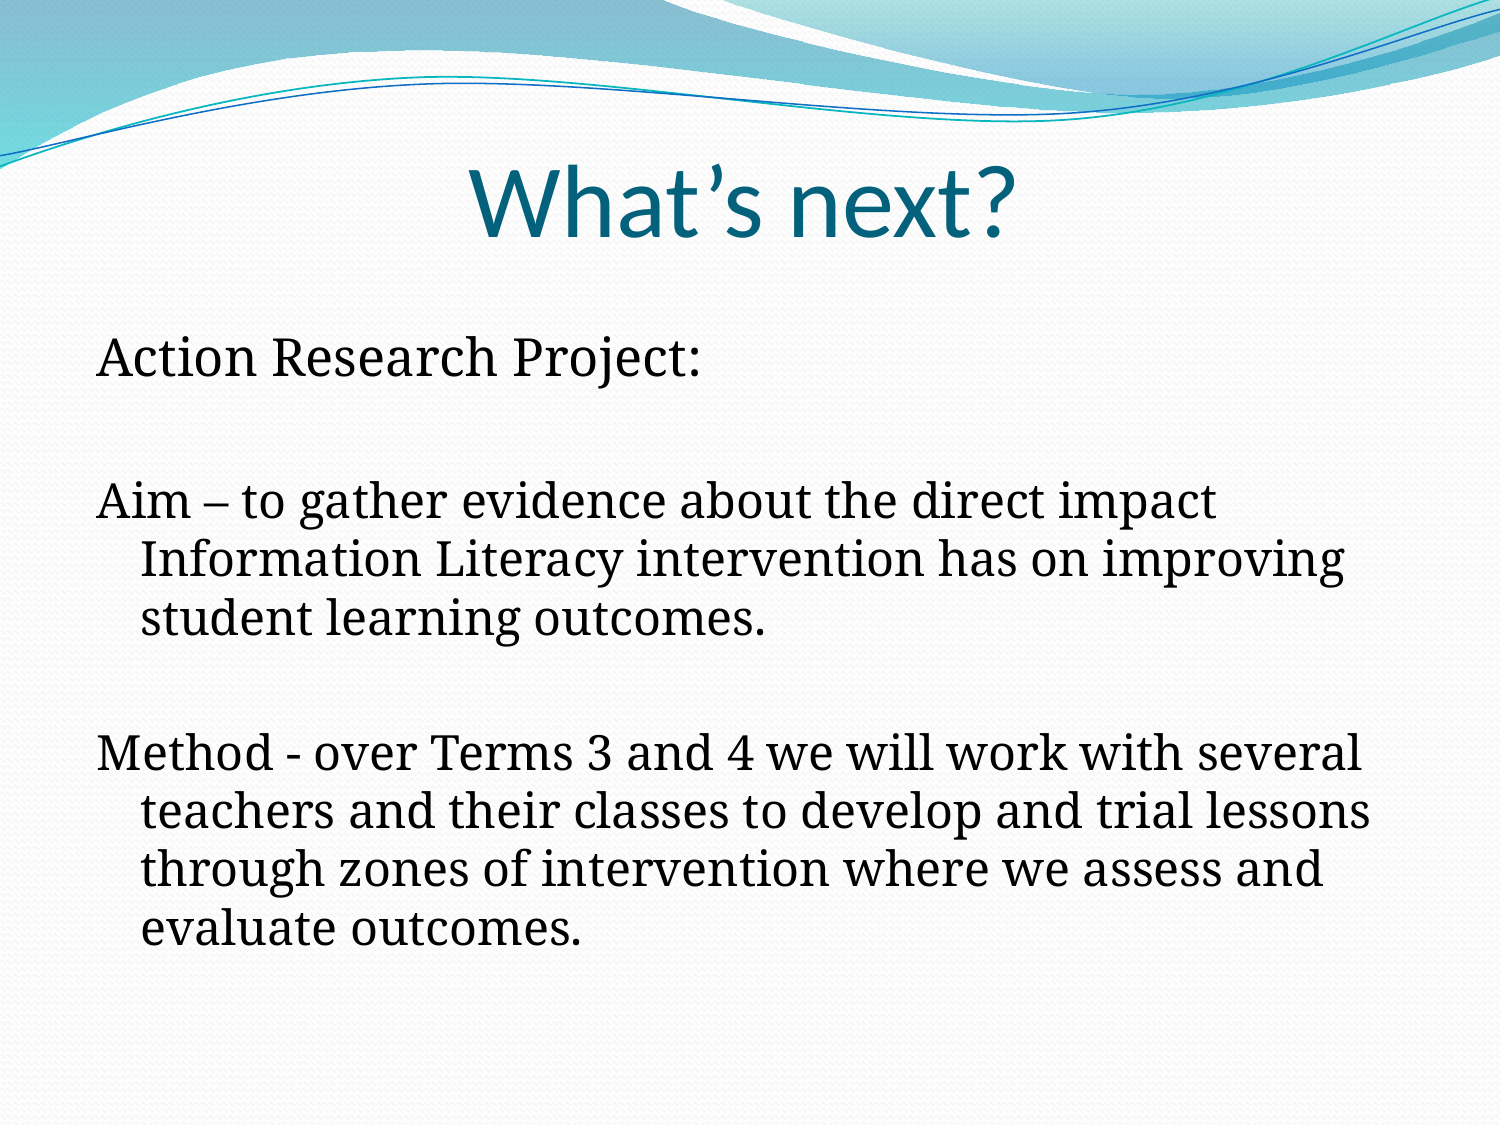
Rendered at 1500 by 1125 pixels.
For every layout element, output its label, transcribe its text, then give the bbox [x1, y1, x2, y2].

title What’s next? [70, 70, 1421, 258]
list Action Research Project: Aim – to gather evidence about the direct impact Information Literacy intervention has on improving student learning outcomes. Method - over Terms 3 and 4 we will work with several teachers and their classes to develop and trial lessons through zones of intervention where we assess and evaluate outcomes. [82, 316, 1432, 1037]
